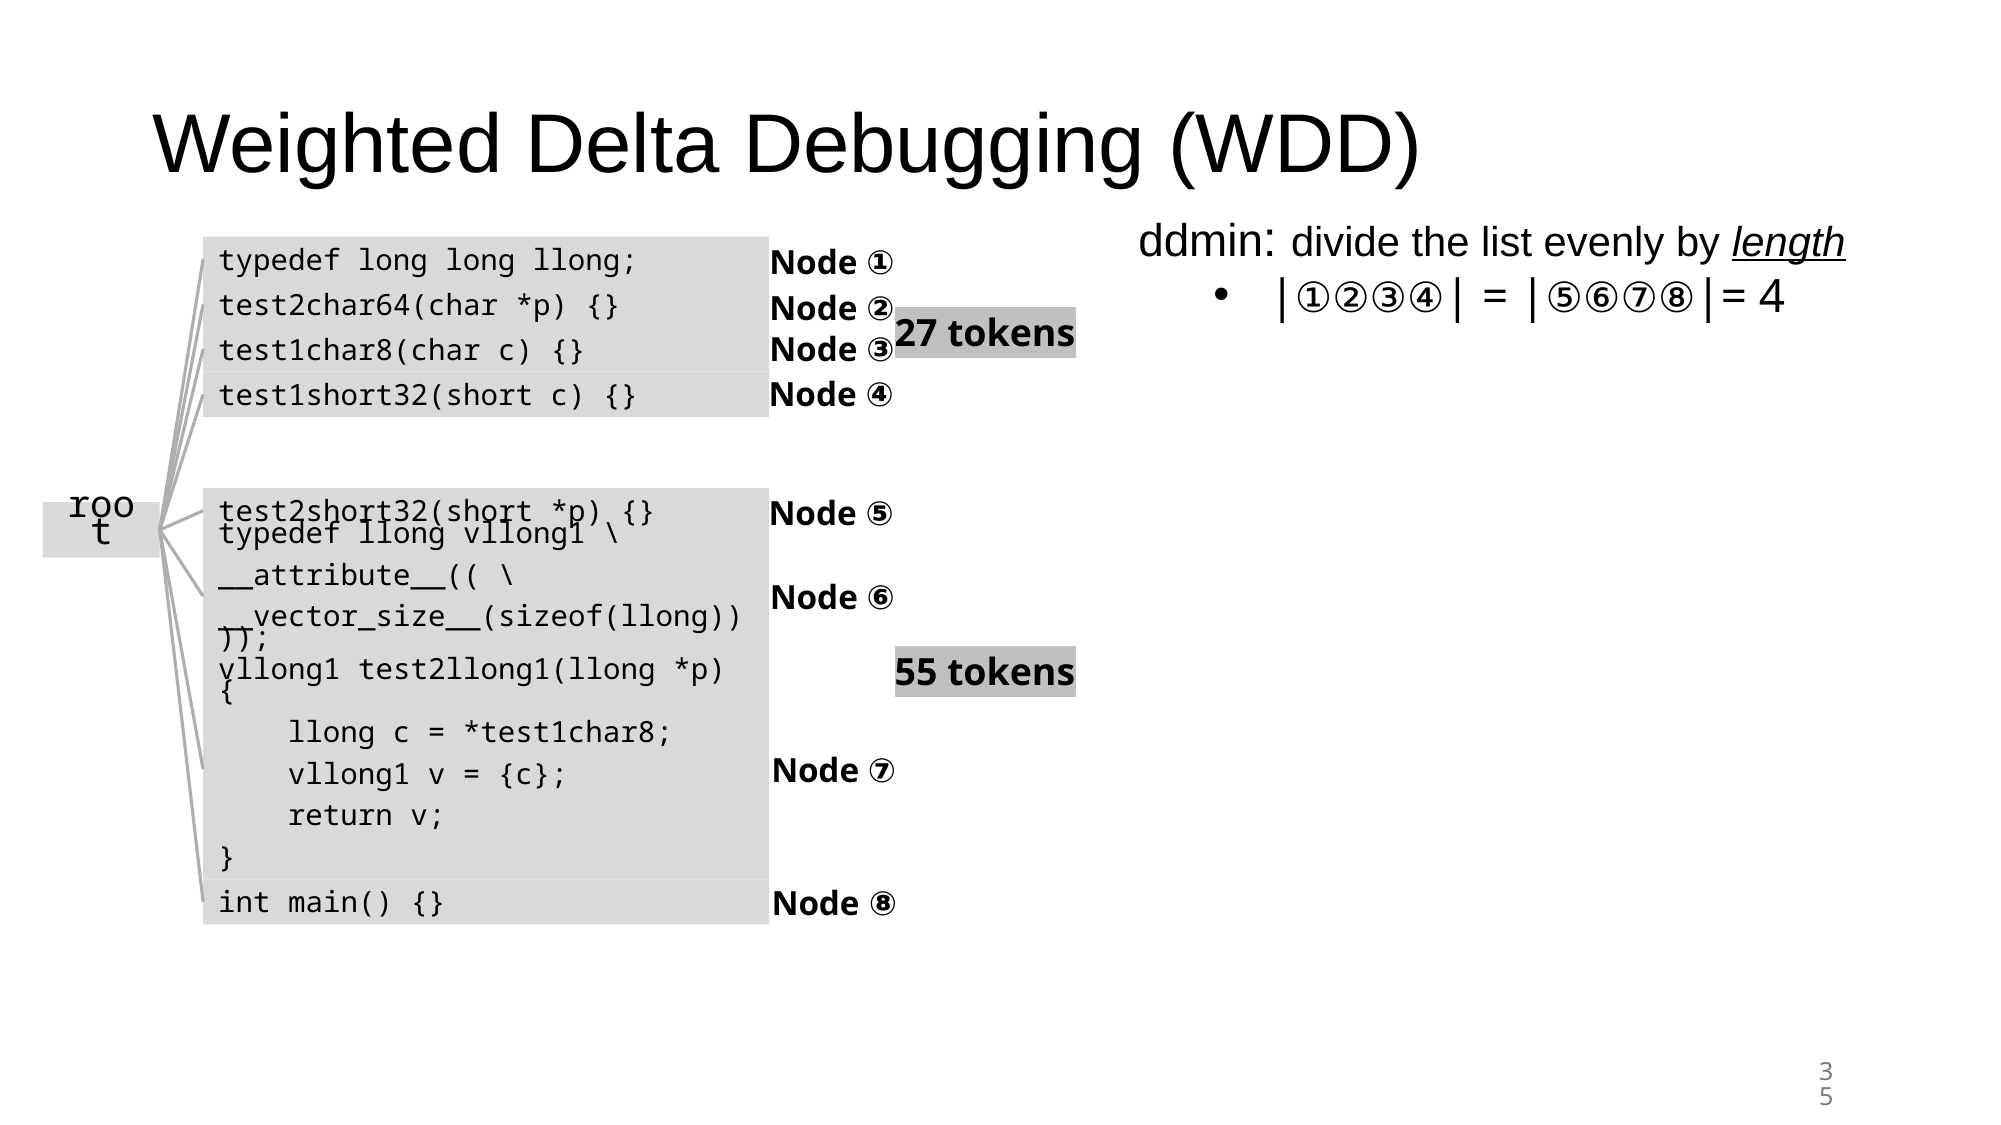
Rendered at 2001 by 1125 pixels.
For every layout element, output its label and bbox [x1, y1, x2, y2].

slide_number [1804, 1042, 1863, 1103]
text_box [42, 234, 1091, 930]
text_box [879, 640, 1091, 701]
text_box [137, 59, 1863, 329]
